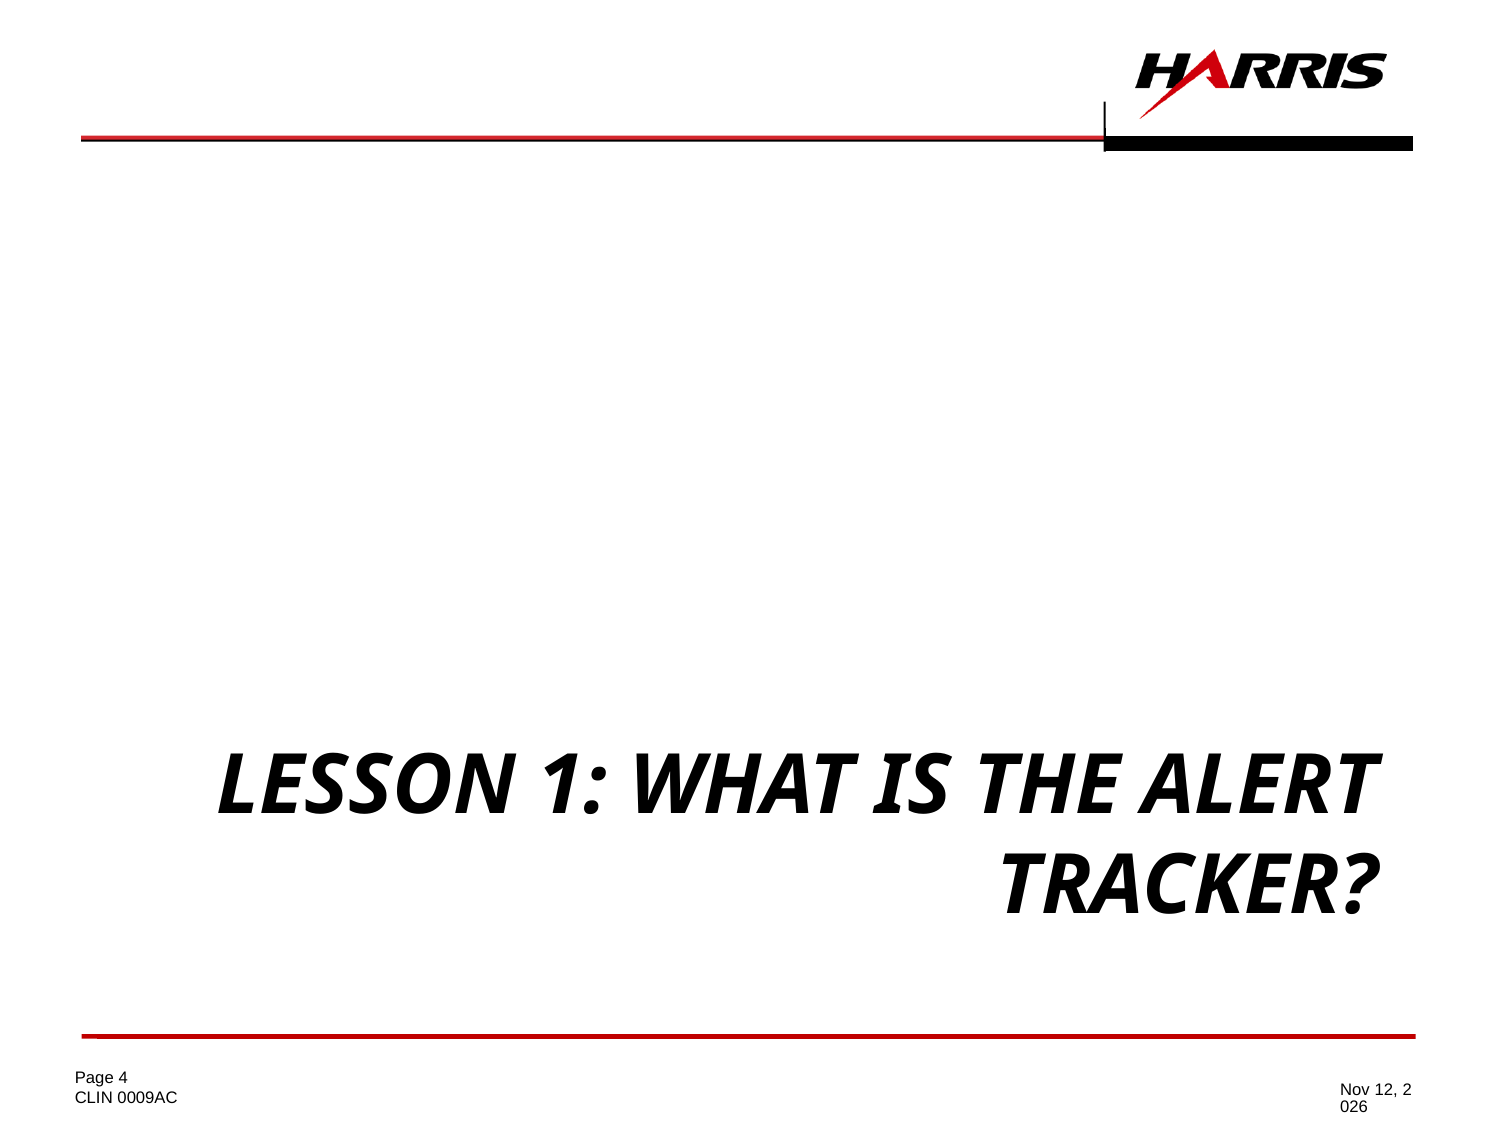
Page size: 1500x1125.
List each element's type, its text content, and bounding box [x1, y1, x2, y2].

slide_number 16-Jun-14 [1324, 1066, 1435, 1111]
picture [1135, 49, 1387, 119]
title Lesson 1: What Is the Alert Tracker? [118, 722, 1394, 947]
